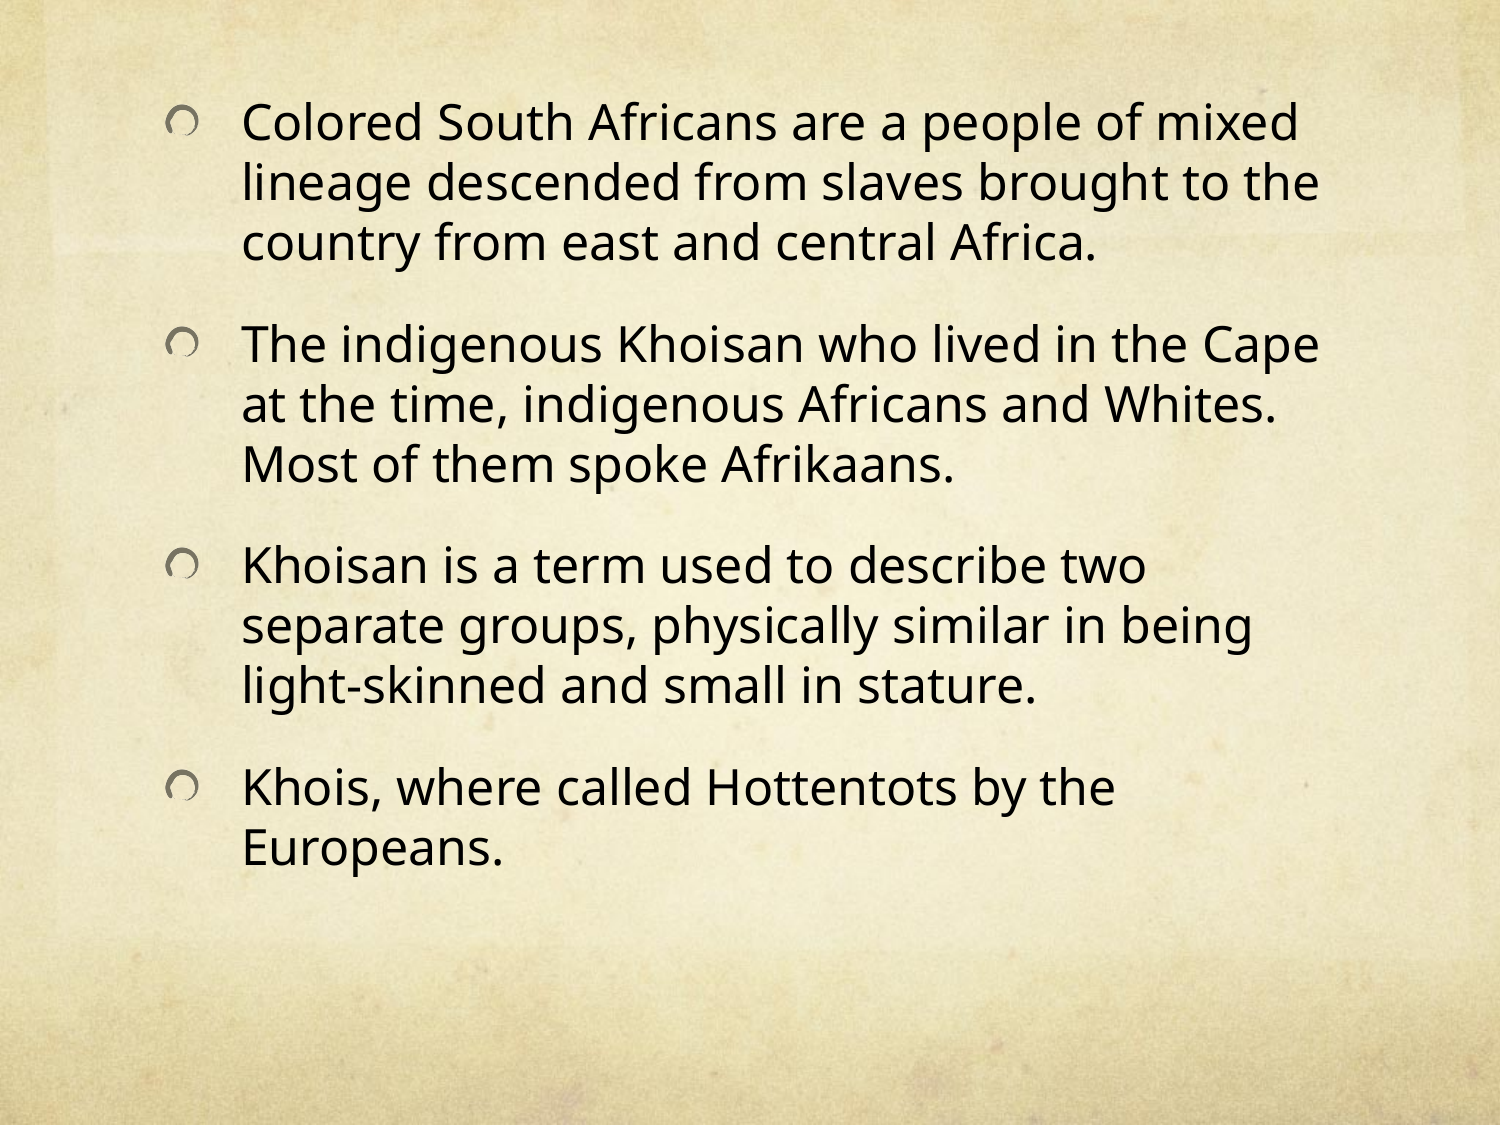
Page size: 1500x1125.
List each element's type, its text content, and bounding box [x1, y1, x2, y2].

picture [0, 0, 1500, 1125]
list Colored South Africans are a people of mixed lineage descended from slaves brought to the country from east and central Africa. The indigenous Khoisan who lived in the Cape at the time, indigenous Africans and Whites. Most of them spoke Afrikaans. Khoisan is a term used to describe two separate groups, physically similar in being light-skinned and small in stature. Khois, where called Hottentots by the Europeans. [150, 82, 1350, 950]
